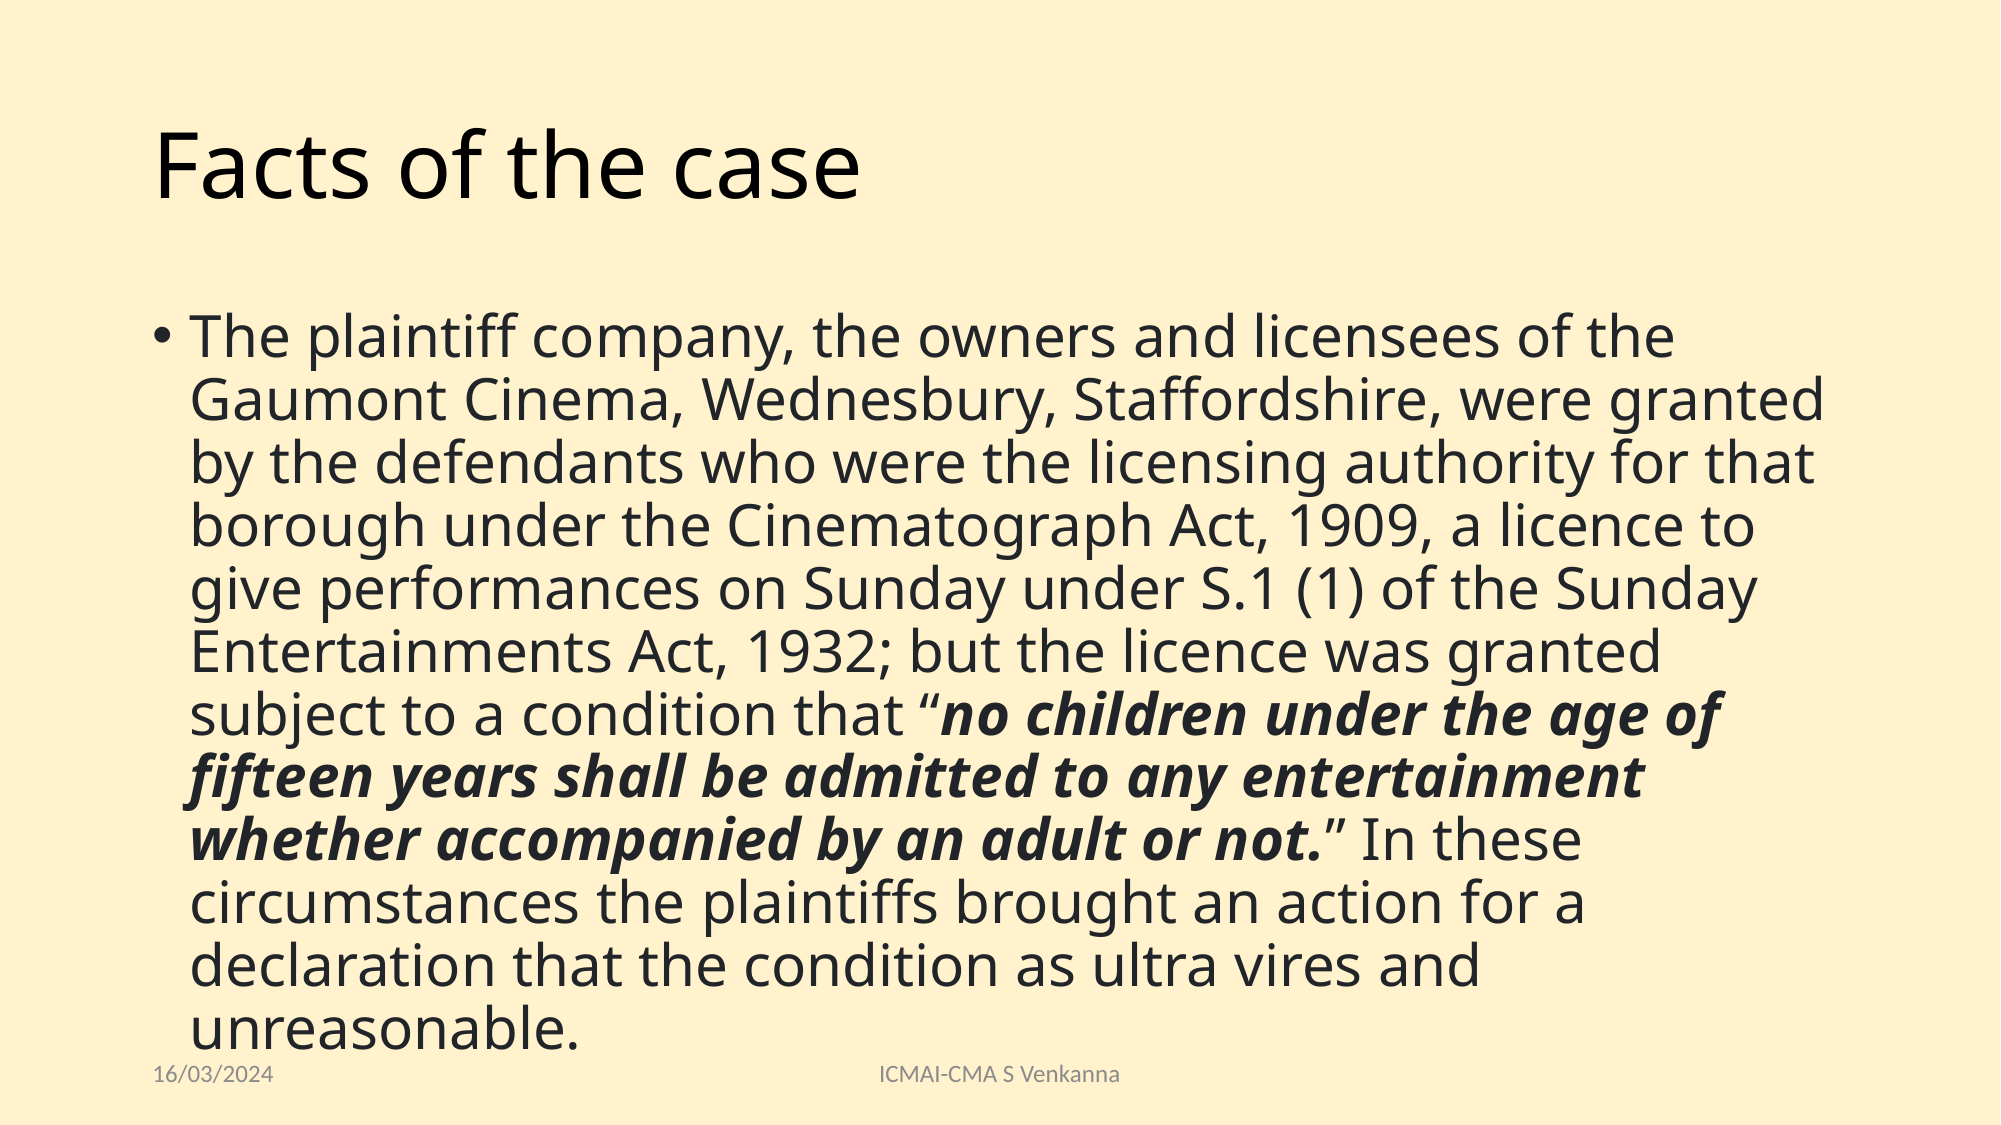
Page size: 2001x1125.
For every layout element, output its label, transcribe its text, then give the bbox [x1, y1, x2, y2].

footer ICMAI-CMA S Venkanna [662, 1042, 1338, 1103]
title Facts of the case [137, 59, 1863, 278]
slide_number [137, 1042, 588, 1103]
list The plaintiff company, the owners and licensees of the Gaumont Cinema, Wednesbury, Staffordshire, were granted by the defendants who were the licensing authority for that borough under the Cinematograph Act, 1909, a licence to give performances on Sunday under S.1 (1) of the Sunday Entertainments Act, 1932; but the licence was granted subject to a condition that “no children under the age of fifteen years shall be admitted to any entertainment whether accompanied by an adult or not.” In these circumstances the plaintiffs brought an action for a declaration that the condition as ultra vires and unreasonable. [137, 299, 1863, 1014]
